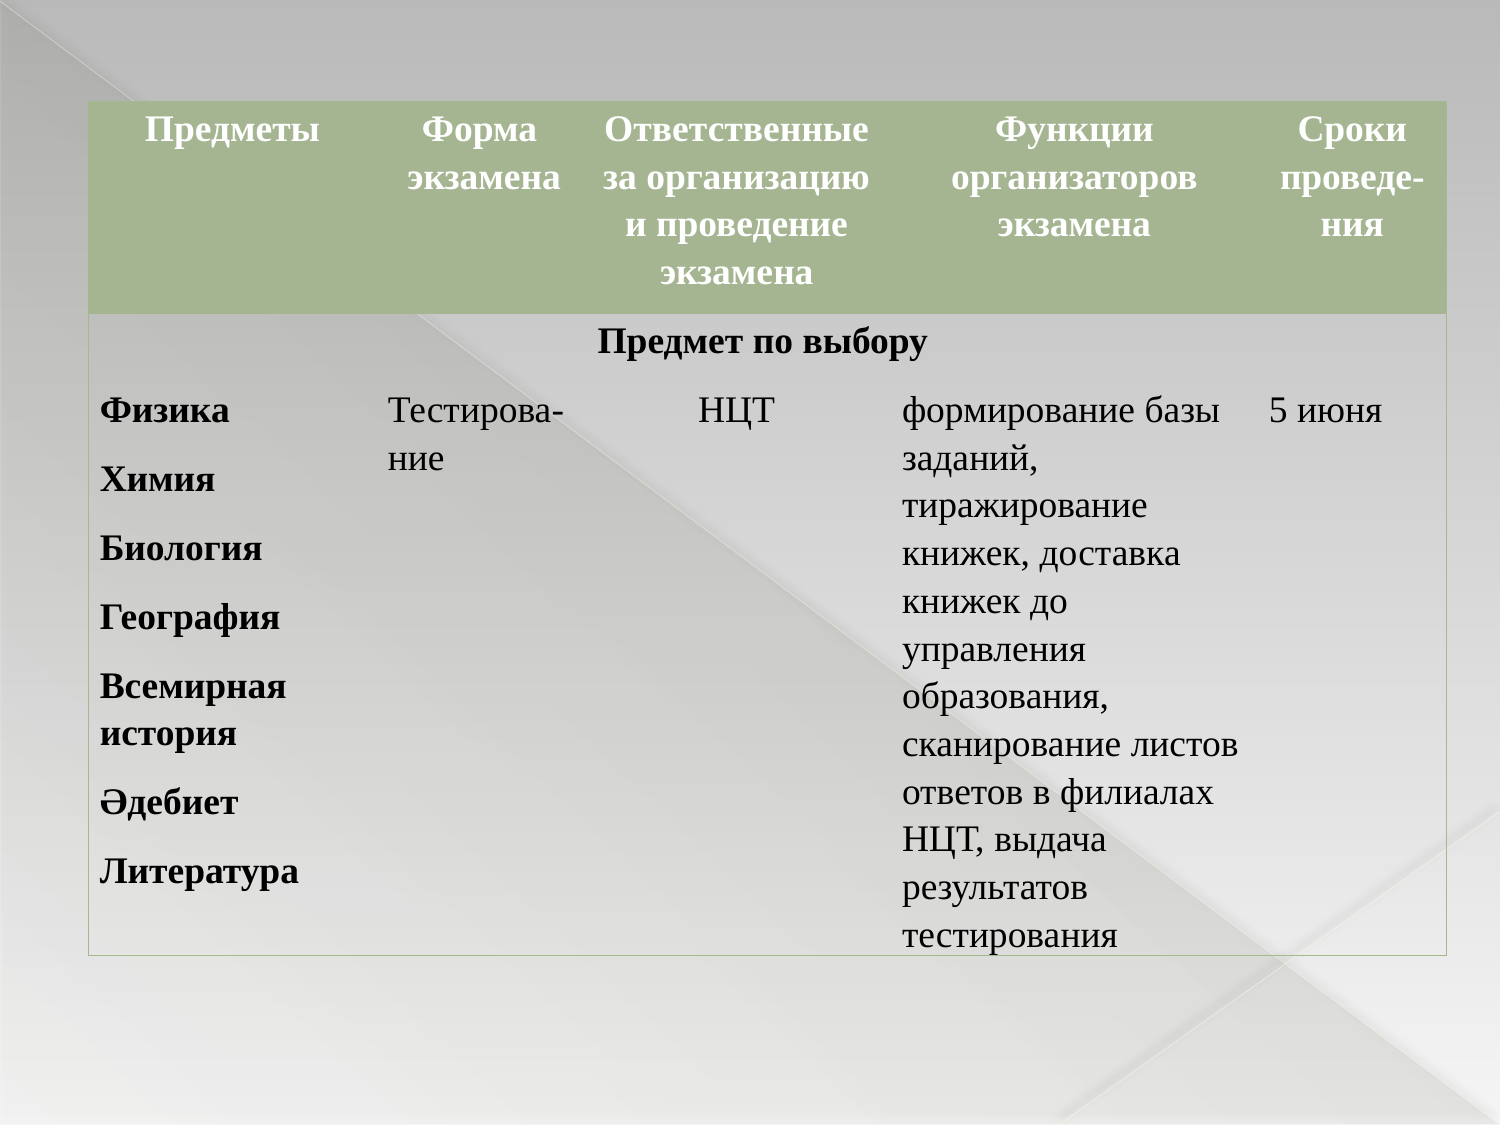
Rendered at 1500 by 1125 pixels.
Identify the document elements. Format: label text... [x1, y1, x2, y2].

table_cell формирование базы заданий, тиражирование книжек, доставка книжек до управления образования, сканирование листов ответов в филиалах НЦТ, выдача результатов тестирования [891, 383, 1258, 955]
table_cell НЦТ [582, 383, 891, 955]
table_header Предметы [89, 102, 377, 314]
table_cell Физика [89, 383, 377, 452]
table_cell Предмет по выбору [89, 314, 1446, 383]
table_header Ответственные за организацию и проведение экзамена [582, 102, 891, 314]
table_header Функции организаторов экзамена [891, 102, 1258, 314]
table_cell Литература [89, 844, 377, 955]
table_header Форма экзамена [377, 102, 582, 314]
table_cell География [89, 590, 377, 658]
table_cell Тестирова-ние [377, 383, 582, 955]
table_cell Химия [89, 452, 377, 521]
table_cell Всемирная история [89, 658, 377, 775]
table_cell Әдебиет [89, 775, 377, 844]
table_header Сроки проведе- ния [1258, 102, 1446, 314]
table_cell 5 июня [1258, 383, 1446, 955]
table_cell Биология [89, 521, 377, 590]
